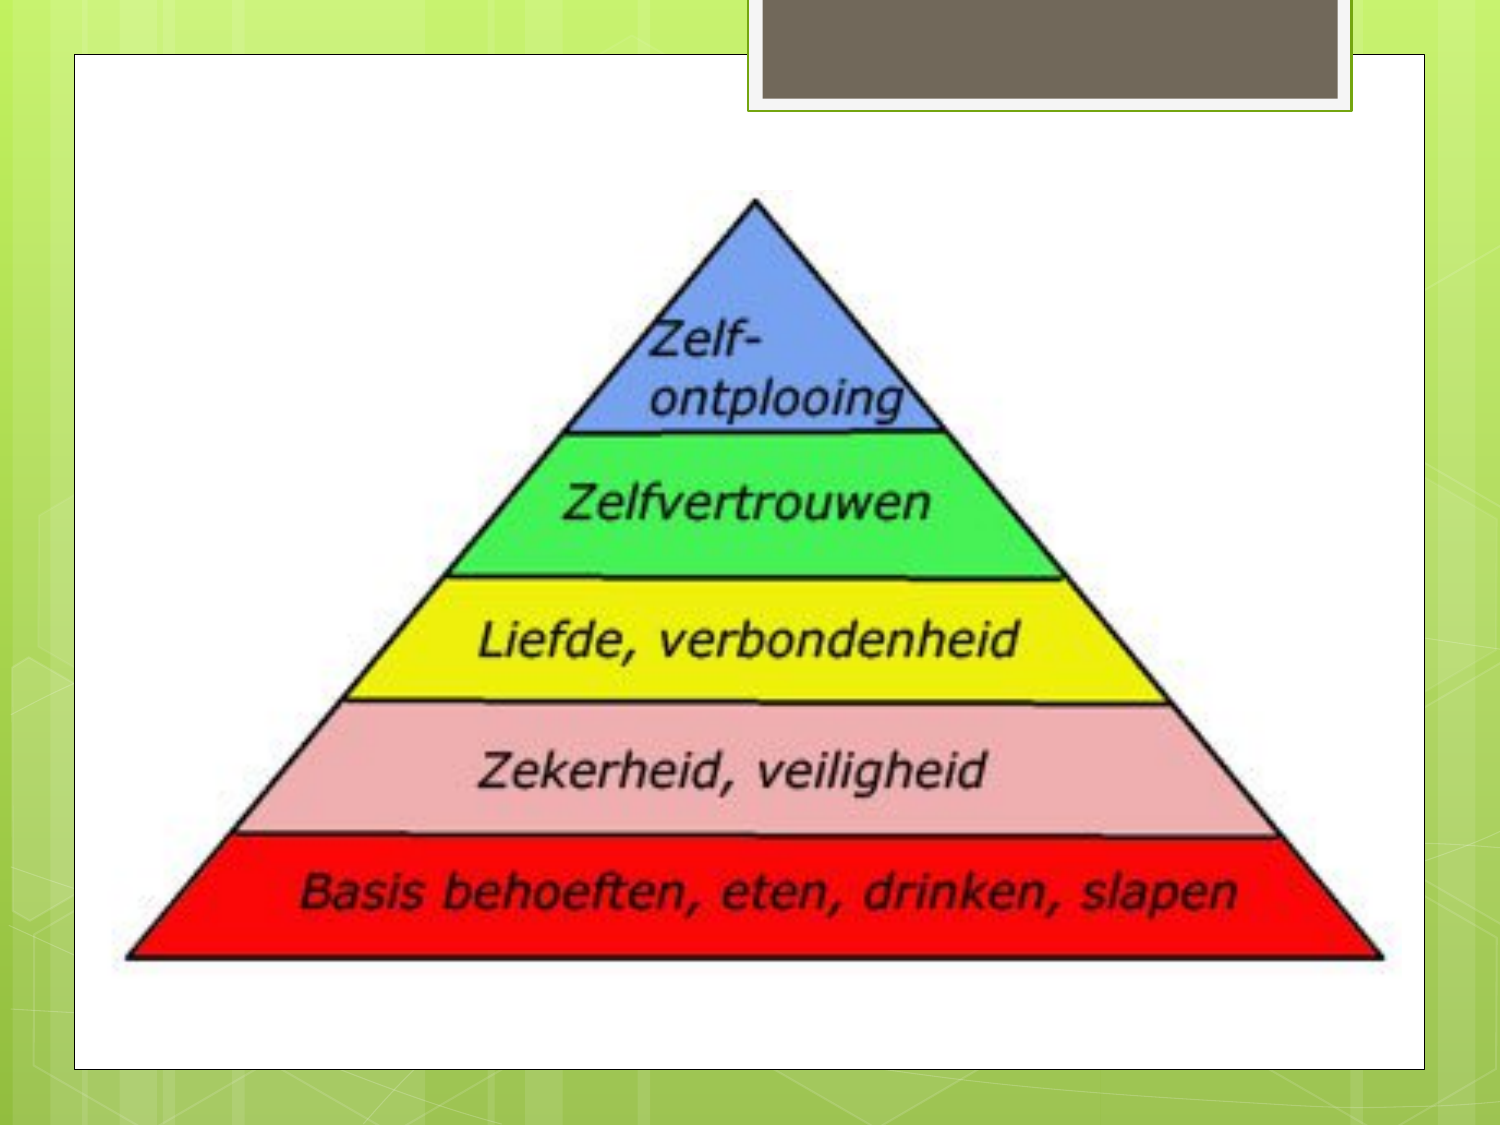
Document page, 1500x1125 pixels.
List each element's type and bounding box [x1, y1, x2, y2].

picture [99, 190, 1402, 1008]
